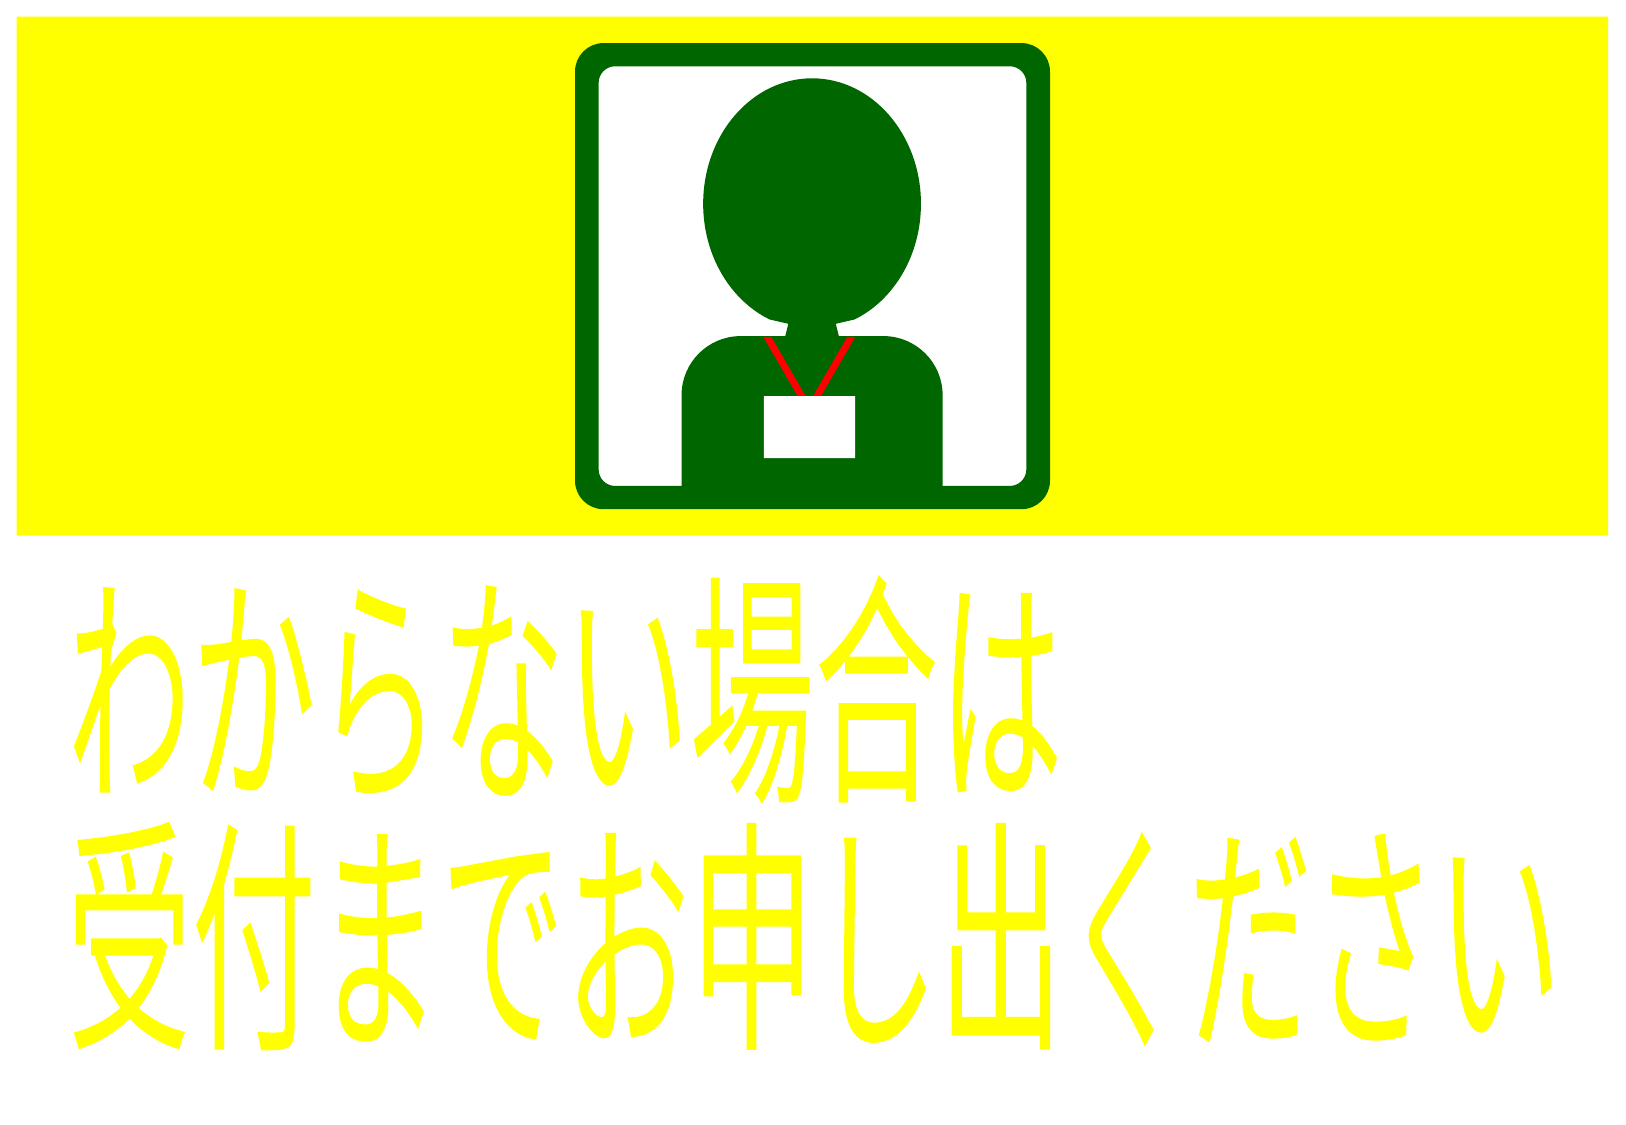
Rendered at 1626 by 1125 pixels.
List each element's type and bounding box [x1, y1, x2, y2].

text_box [14, 15, 1610, 538]
text_box [574, 42, 1051, 510]
